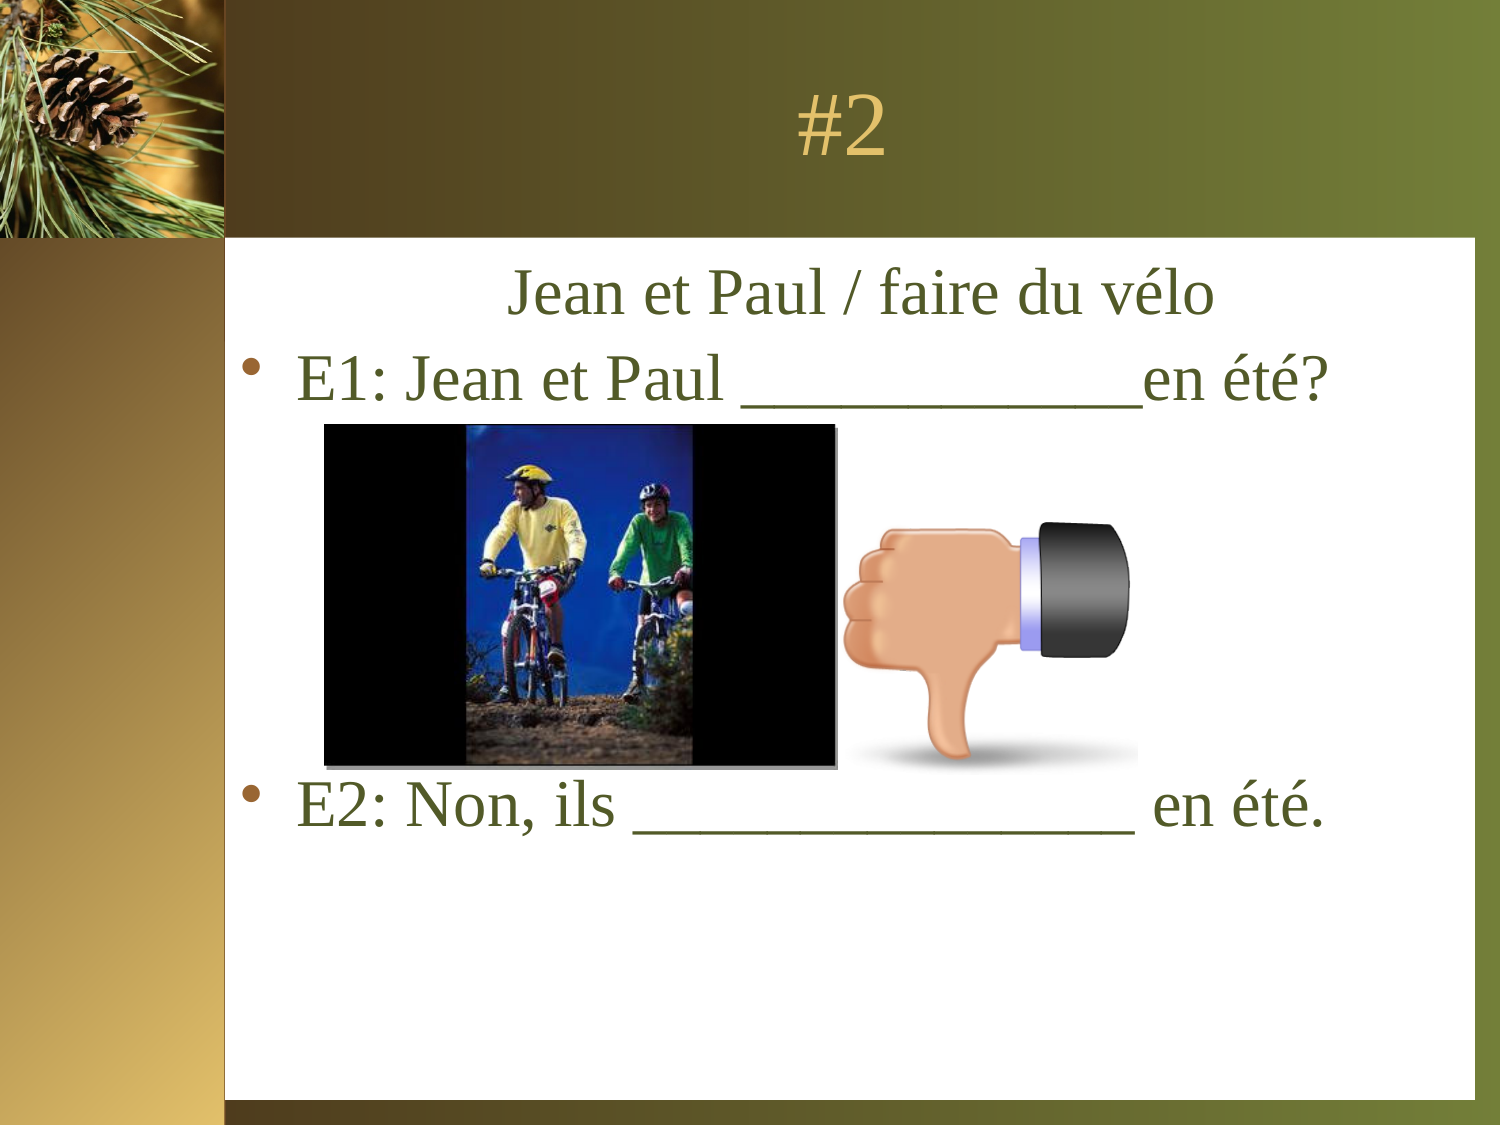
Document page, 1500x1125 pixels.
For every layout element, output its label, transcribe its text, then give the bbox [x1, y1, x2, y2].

picture [0, 0, 224, 238]
picture [324, 424, 1138, 776]
title #2 [249, 24, 1438, 213]
list Jean et Paul / faire du vélo E1: Jean et Paul ____________en été? E2: Non, ils _______________ en été. [224, 249, 1500, 1063]
